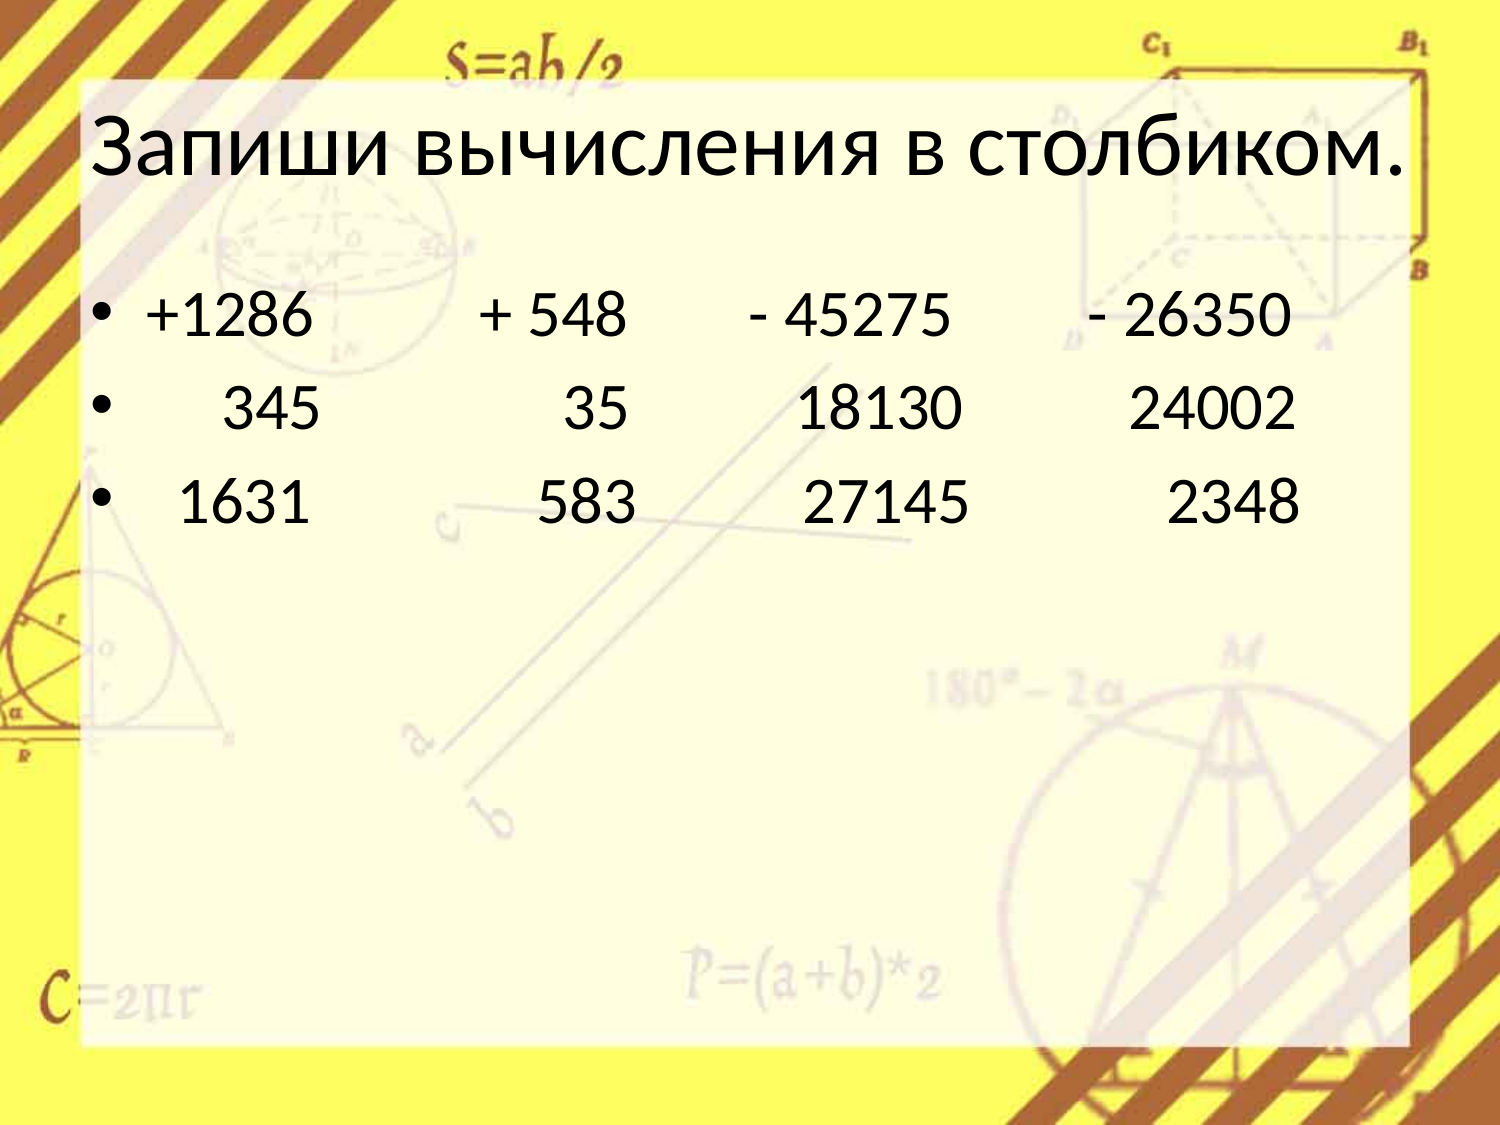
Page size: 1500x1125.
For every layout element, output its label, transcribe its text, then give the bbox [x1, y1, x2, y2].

picture [0, 0, 1500, 1125]
list +1286 + 548 - 45275 - 26350 345 35 18130 24002 1631 583 27145 2348 [75, 262, 1425, 1005]
title Запиши вычисления в столбиком. [75, 45, 1425, 233]
